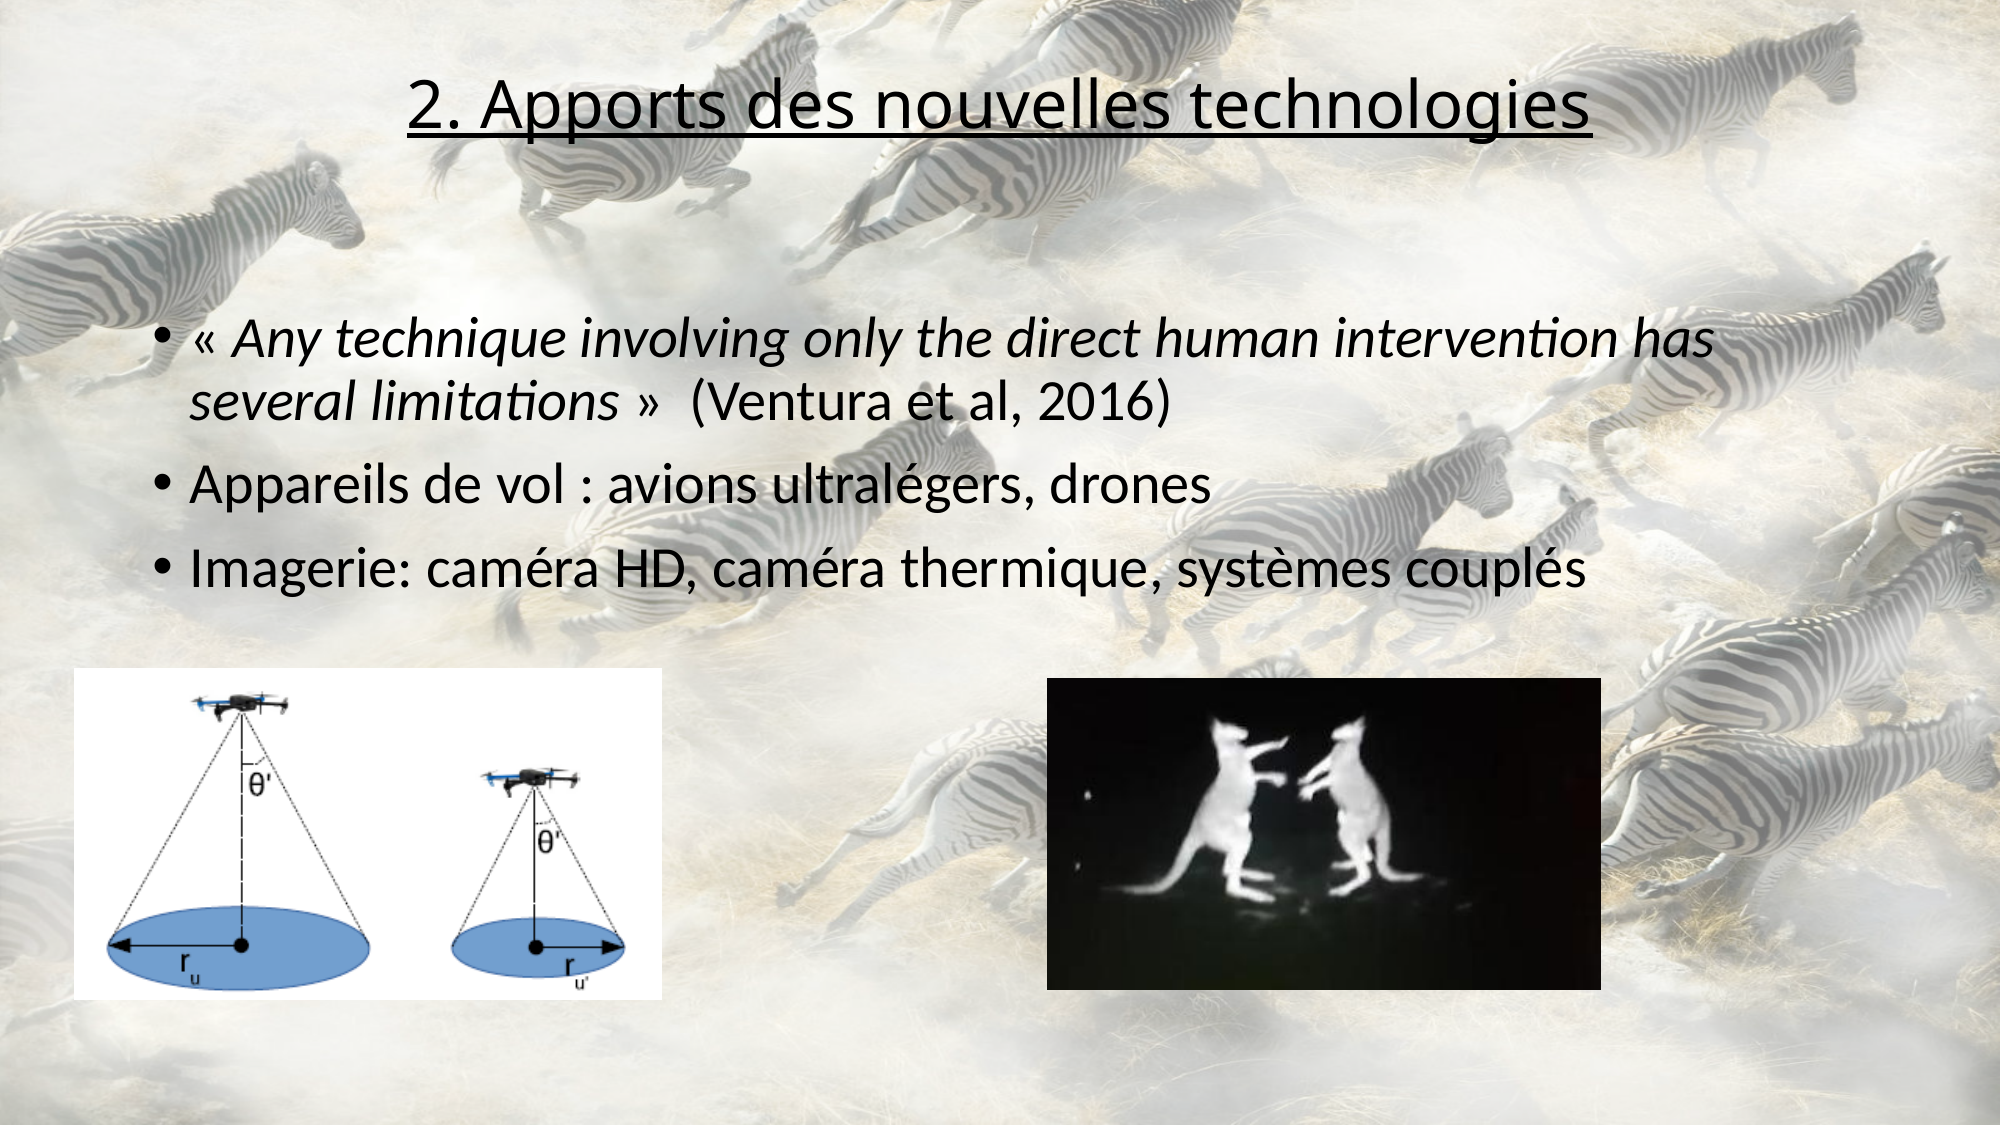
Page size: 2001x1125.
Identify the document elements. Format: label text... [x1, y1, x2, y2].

text_box 2. Apports des nouvelles technologies [0, 0, 2000, 216]
picture [1047, 678, 1601, 990]
list « Any technique involving only the direct human intervention has several limitations » (Ventura et al, 2016) Appareils de vol : avions ultralégers, drones Imagerie: caméra HD, caméra thermique, systèmes couplés [137, 299, 1863, 1014]
picture [74, 668, 662, 1000]
text_box [0, 216, 2000, 1125]
